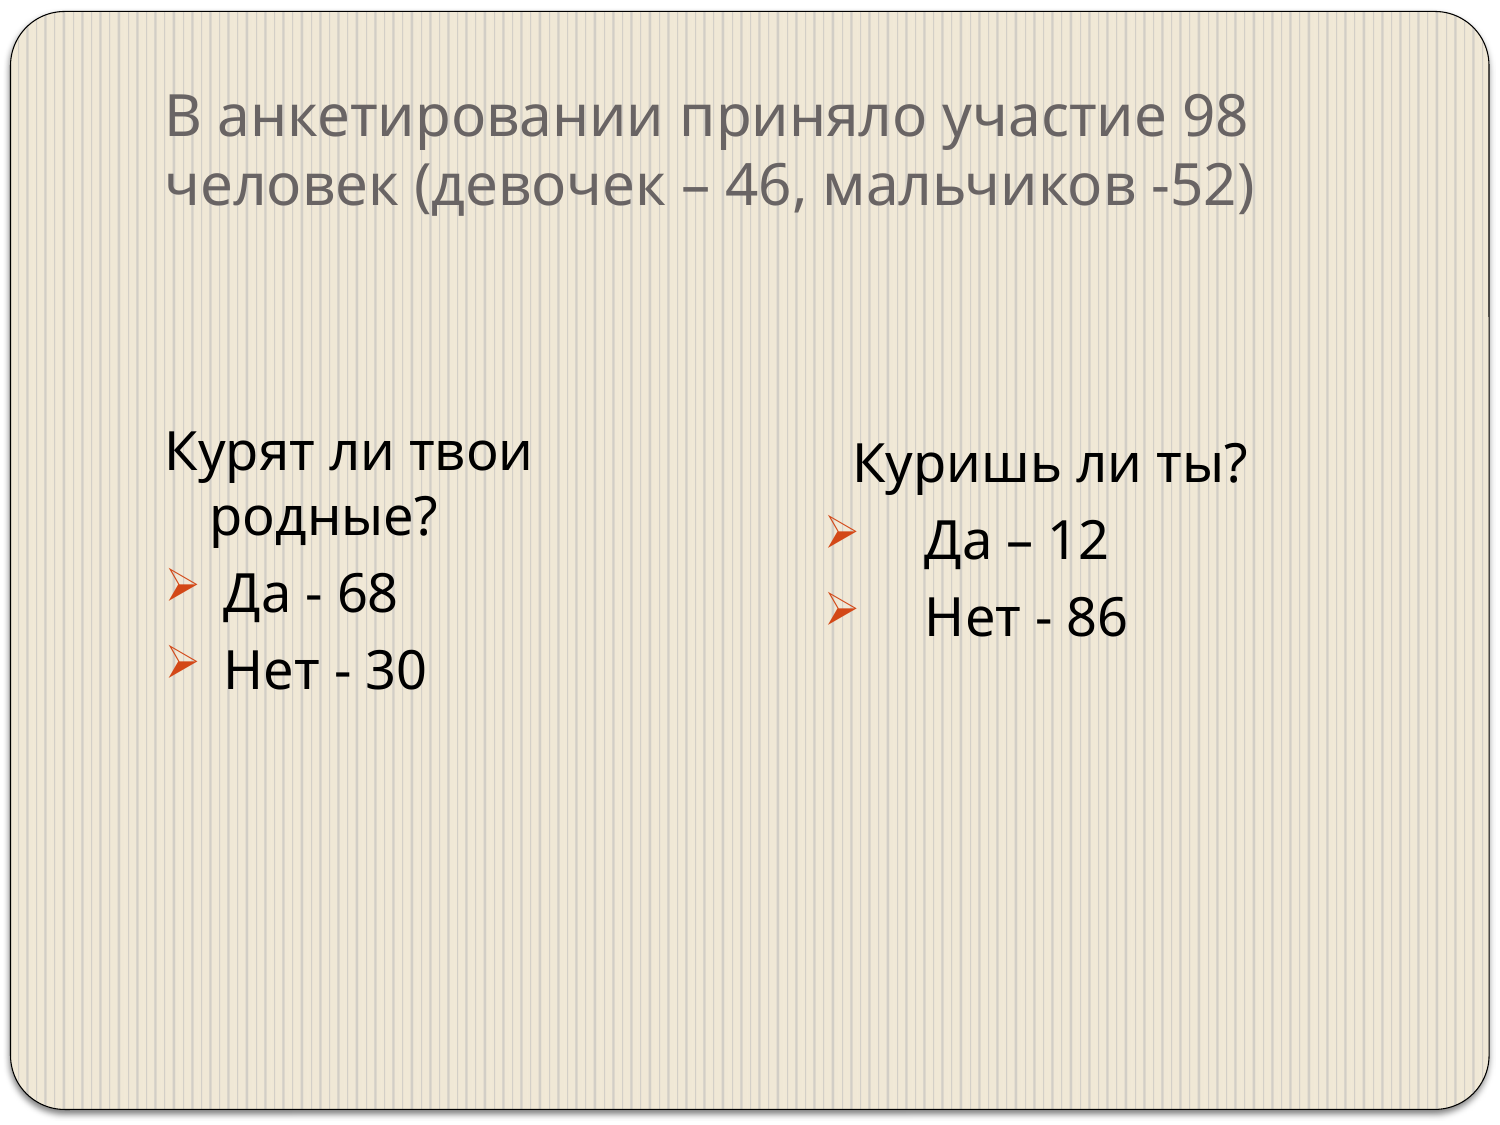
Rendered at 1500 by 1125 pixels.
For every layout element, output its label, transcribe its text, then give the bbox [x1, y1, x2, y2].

title В анкетировании приняло участие 98 человек (девочек – 46, мальчиков -52) [150, 45, 1425, 233]
list Куришь ли ты? Да – 12 Нет - 86 [809, 420, 1425, 988]
list Курят ли твои родные? Да - 68 Нет - 30 [150, 408, 765, 988]
